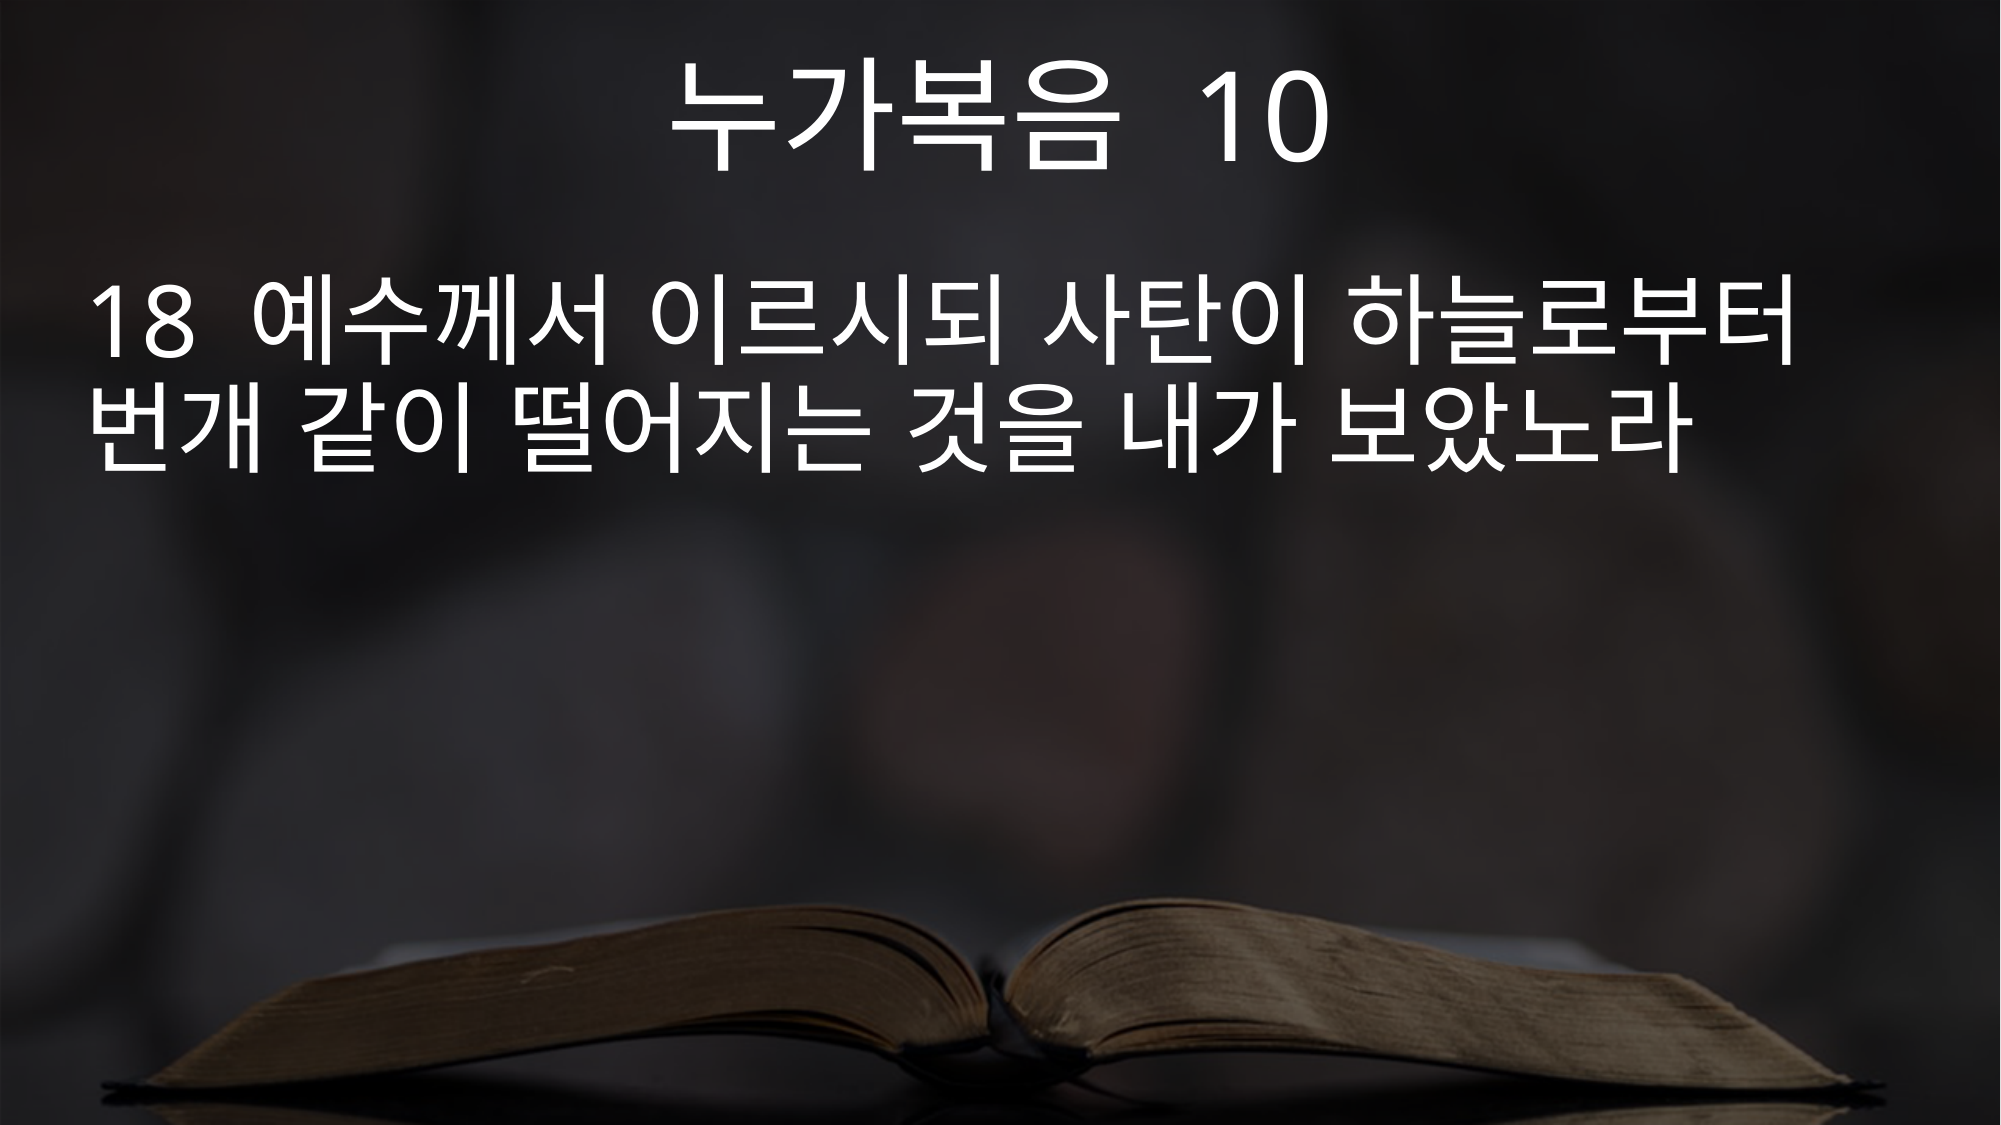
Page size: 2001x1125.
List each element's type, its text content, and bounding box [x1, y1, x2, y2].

picture [0, 0, 2001, 1125]
list 18 예수께서 이르시되 사탄이 하늘로부터 번개 같이 떨어지는 것을 내가 보았노라 [69, 263, 1953, 423]
footer 누가복음 10 [0, 32, 2000, 192]
